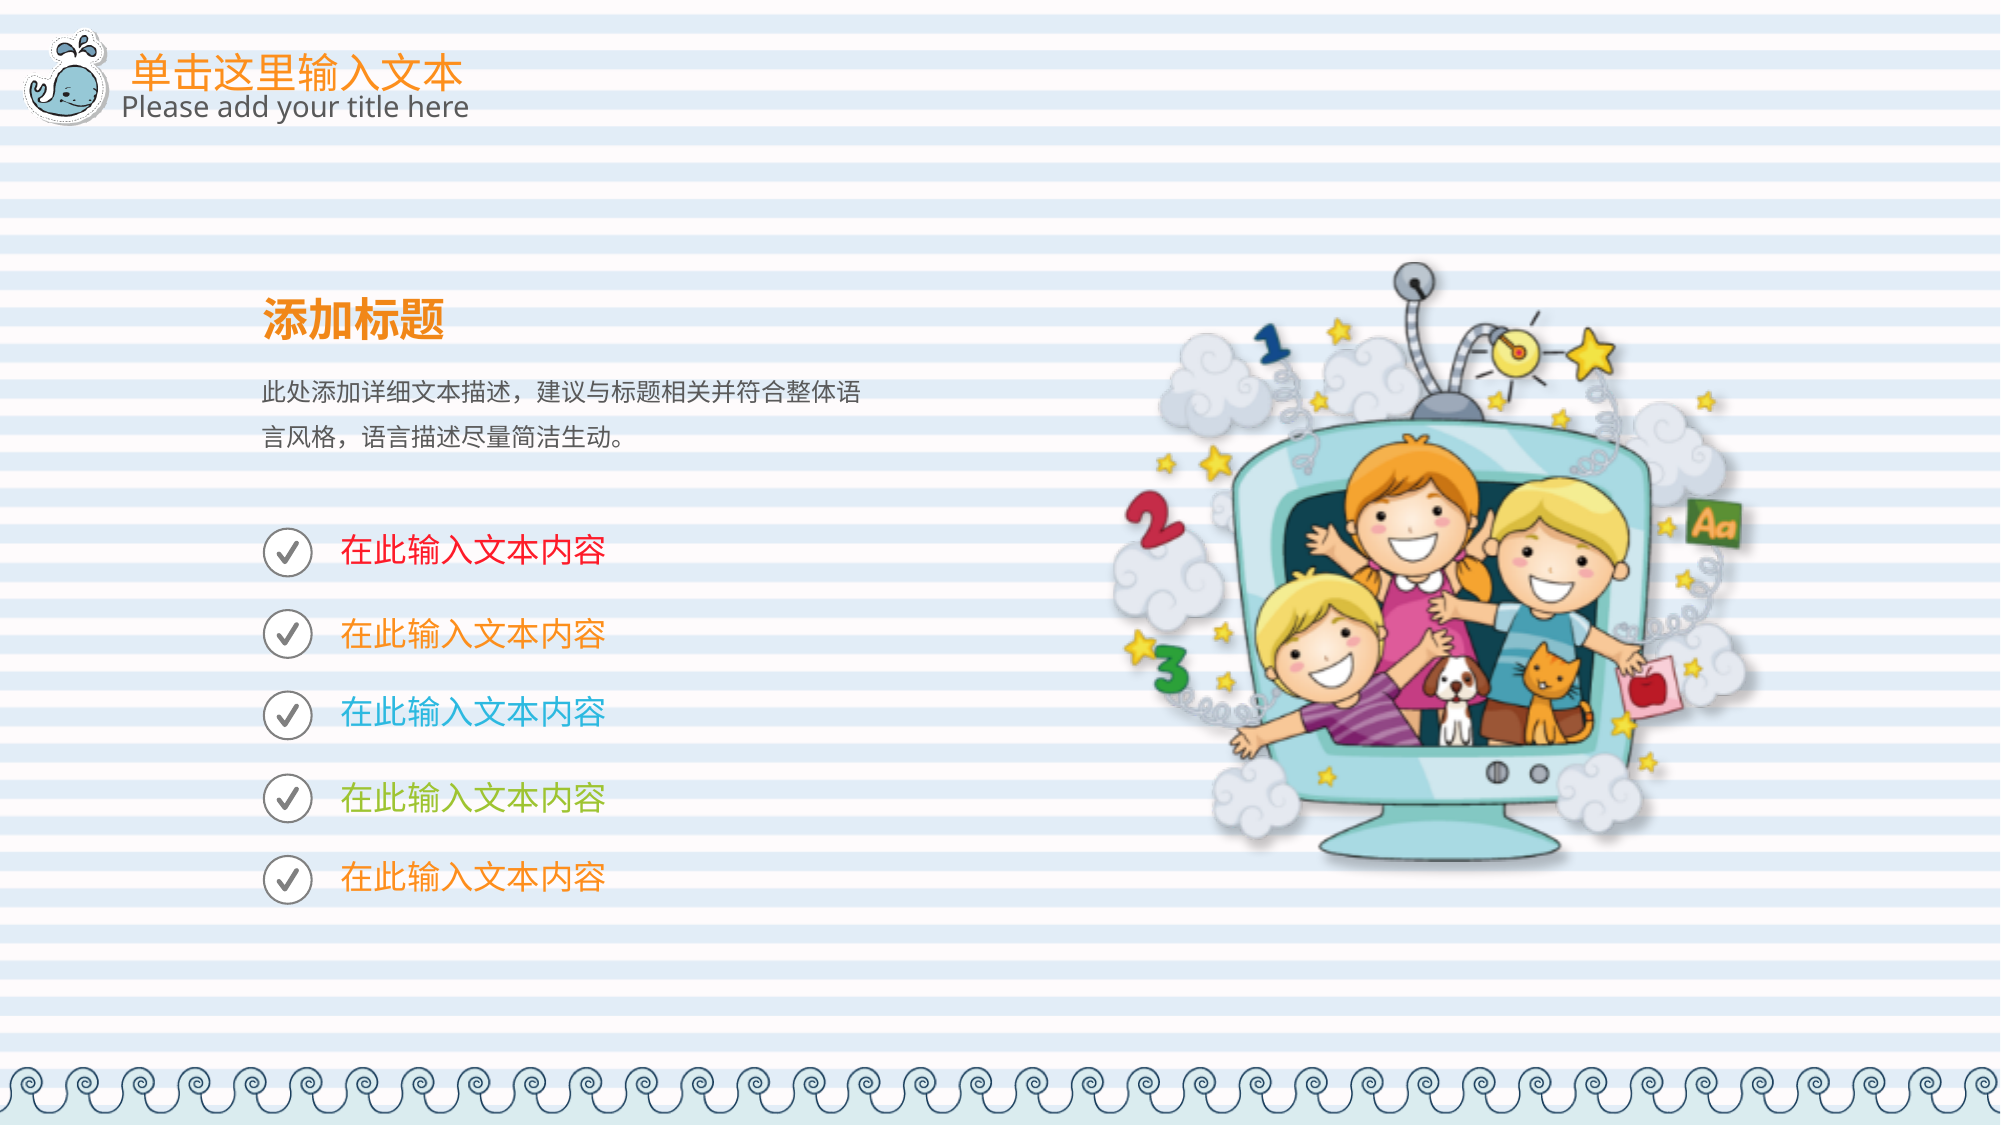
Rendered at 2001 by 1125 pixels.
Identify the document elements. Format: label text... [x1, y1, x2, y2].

picture [0, 0, 2001, 1125]
text_box 此处添加详细文本描述，建议与标题相关并符合整体语言风格，语言描述尽量简洁生动。 [247, 354, 900, 459]
text_box 在此输入文本内容 [340, 856, 844, 896]
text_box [263, 855, 312, 904]
text_box 在此输入文本内容 [340, 612, 844, 653]
text_box 添加标题 [247, 283, 461, 354]
text_box 在此输入文本内容 [340, 529, 844, 570]
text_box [263, 774, 312, 823]
text_box 在此输入文本内容 [340, 777, 844, 818]
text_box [263, 528, 312, 577]
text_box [263, 610, 312, 658]
text_box 在此输入文本内容 [340, 691, 844, 732]
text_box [263, 691, 312, 740]
